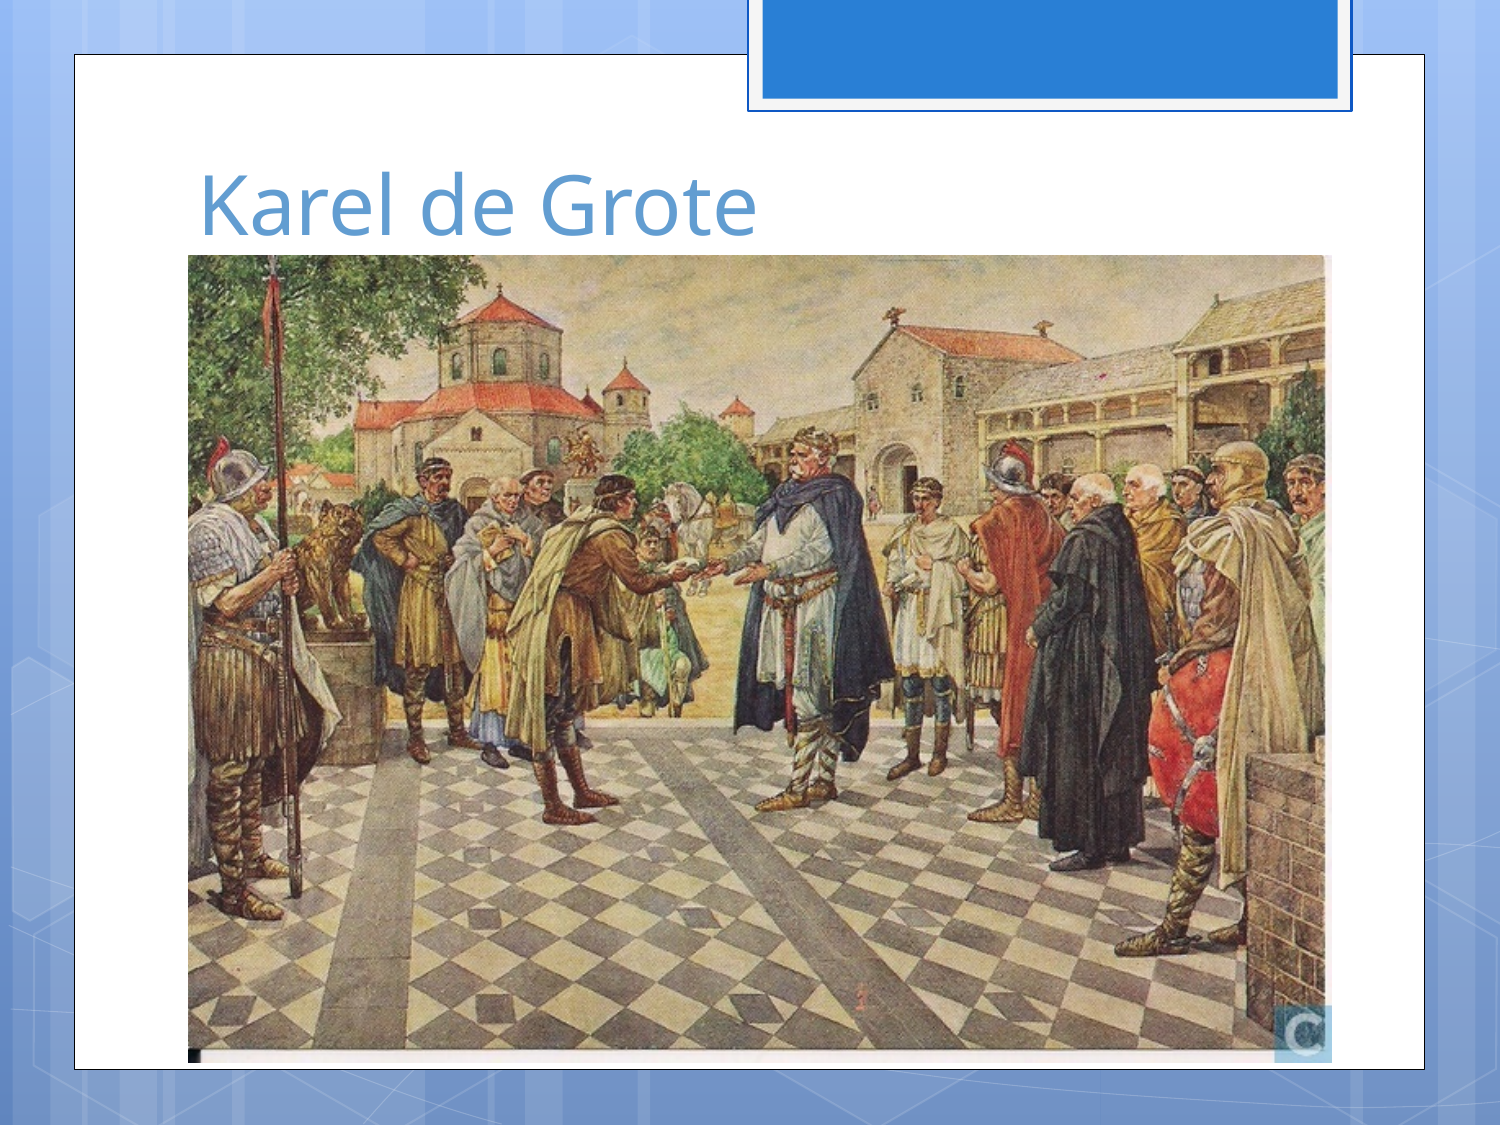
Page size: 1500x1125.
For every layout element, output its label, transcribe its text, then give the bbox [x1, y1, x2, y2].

picture [188, 254, 1333, 1063]
title Karel de Grote [183, 137, 1336, 260]
